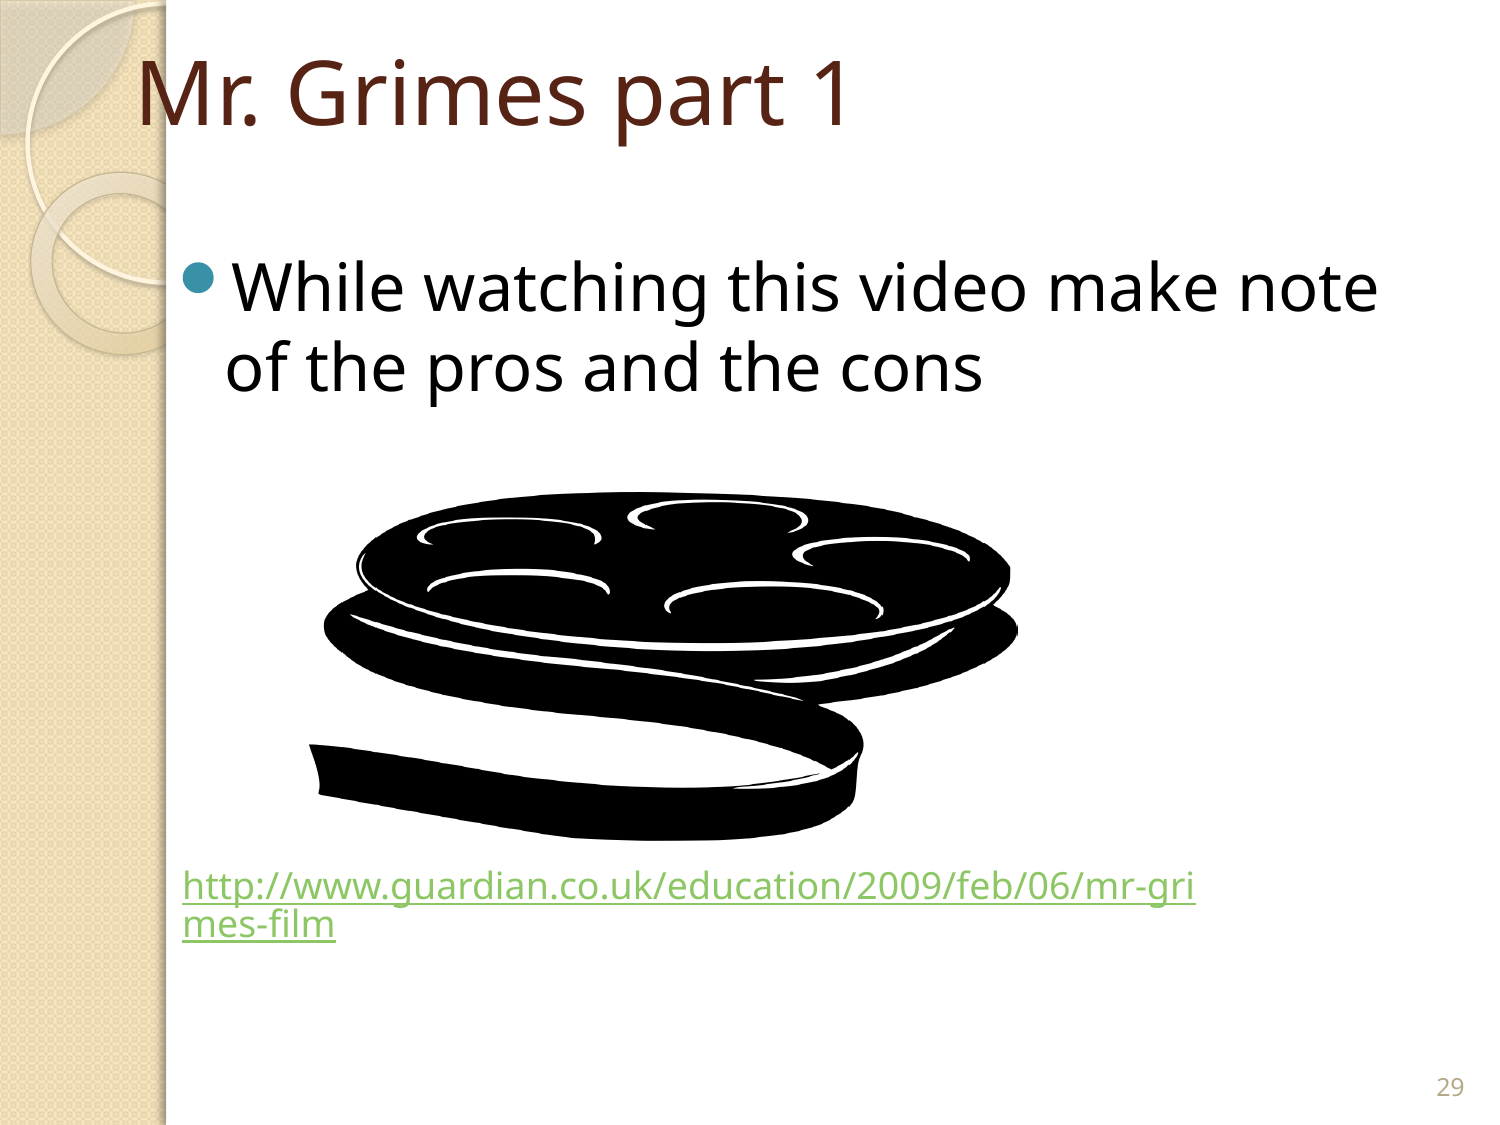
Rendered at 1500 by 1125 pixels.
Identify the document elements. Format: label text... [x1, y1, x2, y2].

picture [308, 492, 1018, 841]
title Mr. Grimes part 1 [120, 24, 1240, 155]
text_box http://www.guardian.co.uk/education/2009/feb/06/mr-grimes-film [167, 854, 1239, 921]
list While watching this video make note of the pros and the cons [150, 237, 1425, 864]
slide_number 29 [1413, 1034, 1488, 1113]
